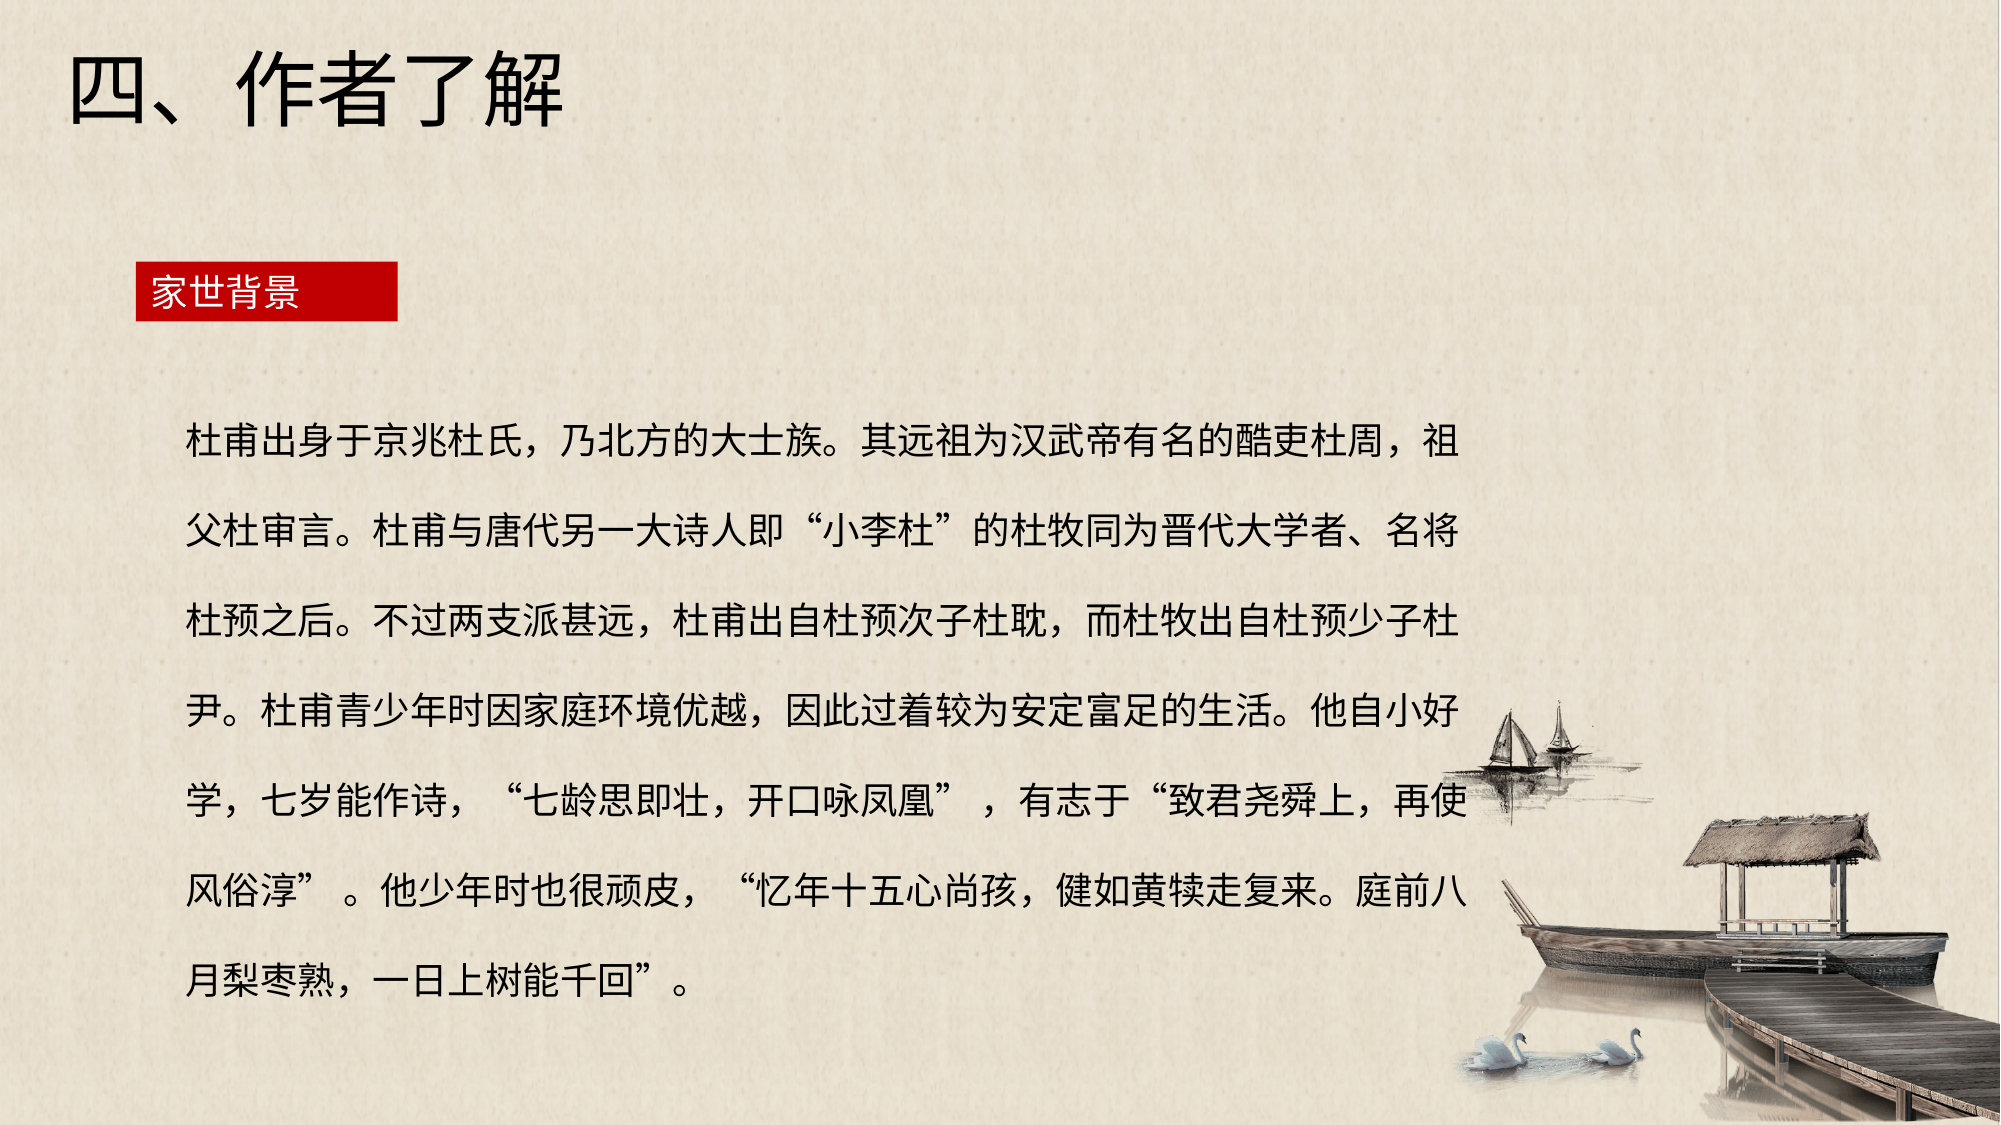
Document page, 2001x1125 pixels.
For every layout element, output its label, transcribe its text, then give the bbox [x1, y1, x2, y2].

text_box 杜甫出身于京兆杜氏，乃北方的大士族。其远祖为汉武帝有名的酷吏杜周，祖父杜审言。杜甫与唐代另一大诗人即“小李杜”的杜牧同为晋代大学者、名将杜预之后。不过两支派甚远，杜甫出自杜预次子杜耽，而杜牧出自杜预少子杜尹。杜甫青少年时因家庭环境优越，因此过着较为安定富足的生活。他自小好学，七岁能作诗，“七龄思即壮，开口咏凤凰” ，有志于“致君尧舜上，再使风俗淳” 。他少年时也很顽皮，“忆年十五心尚孩，健如黄犊走复来。庭前八月梨枣熟，一日上树能千回”。 [170, 364, 1490, 1010]
text_box 家世背景 [135, 261, 398, 322]
picture [0, 0, 2001, 1125]
text_box 四、作者了解 [52, 30, 1125, 145]
